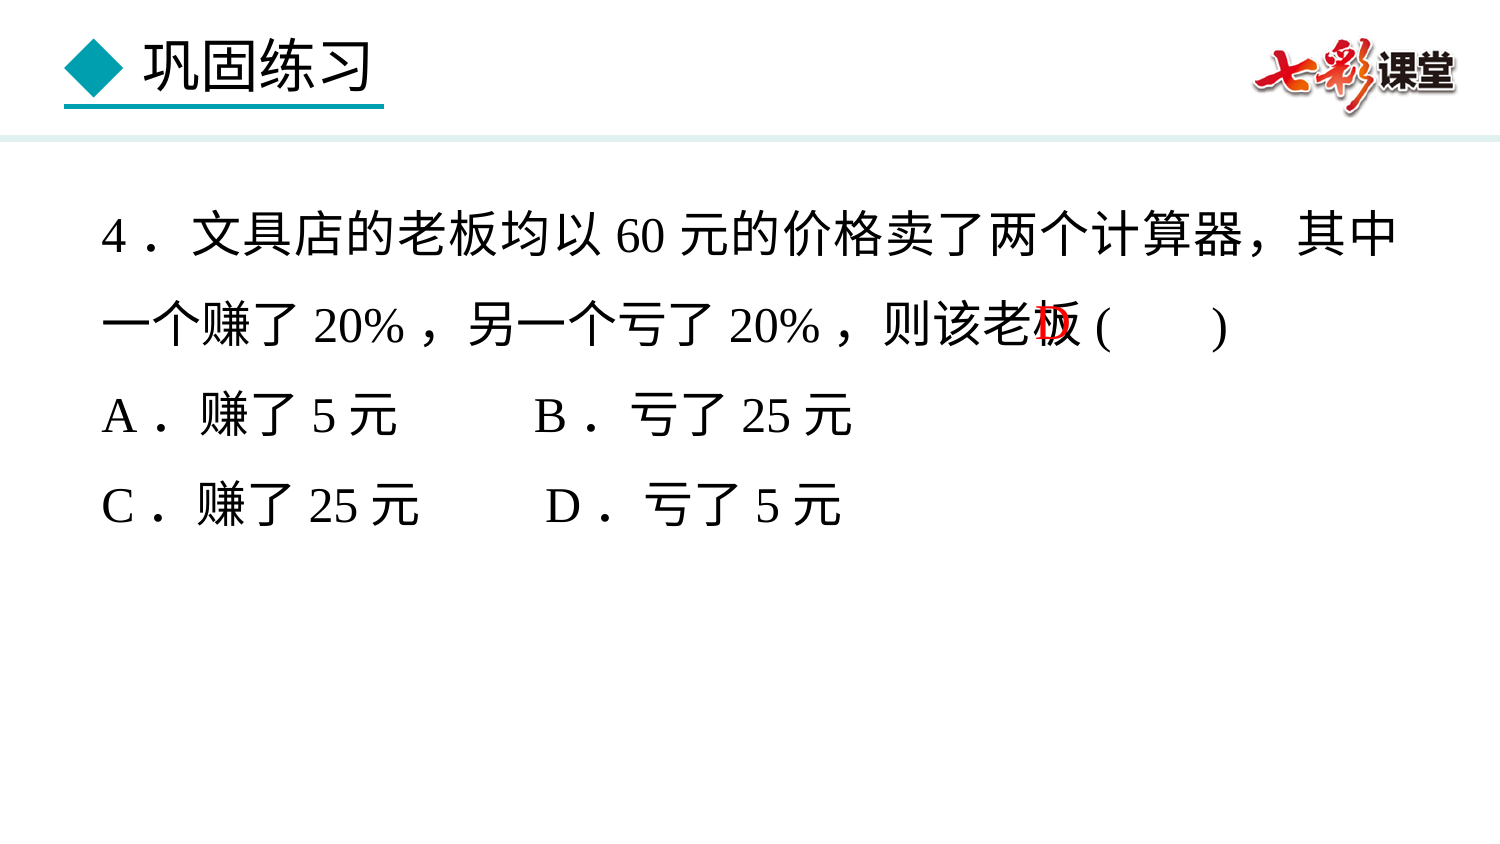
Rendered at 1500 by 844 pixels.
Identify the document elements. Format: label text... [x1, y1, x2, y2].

text_box D [1020, 282, 1086, 357]
picture [1249, 32, 1461, 118]
text_box 4．文具店的老板均以60元的价格卖了两个计算器，其中一个赚了20%，另一个亏了20%，则该老板( ) A．赚了5元 B．亏了25元 C．赚了25元 D．亏了5元 [86, 165, 1414, 541]
